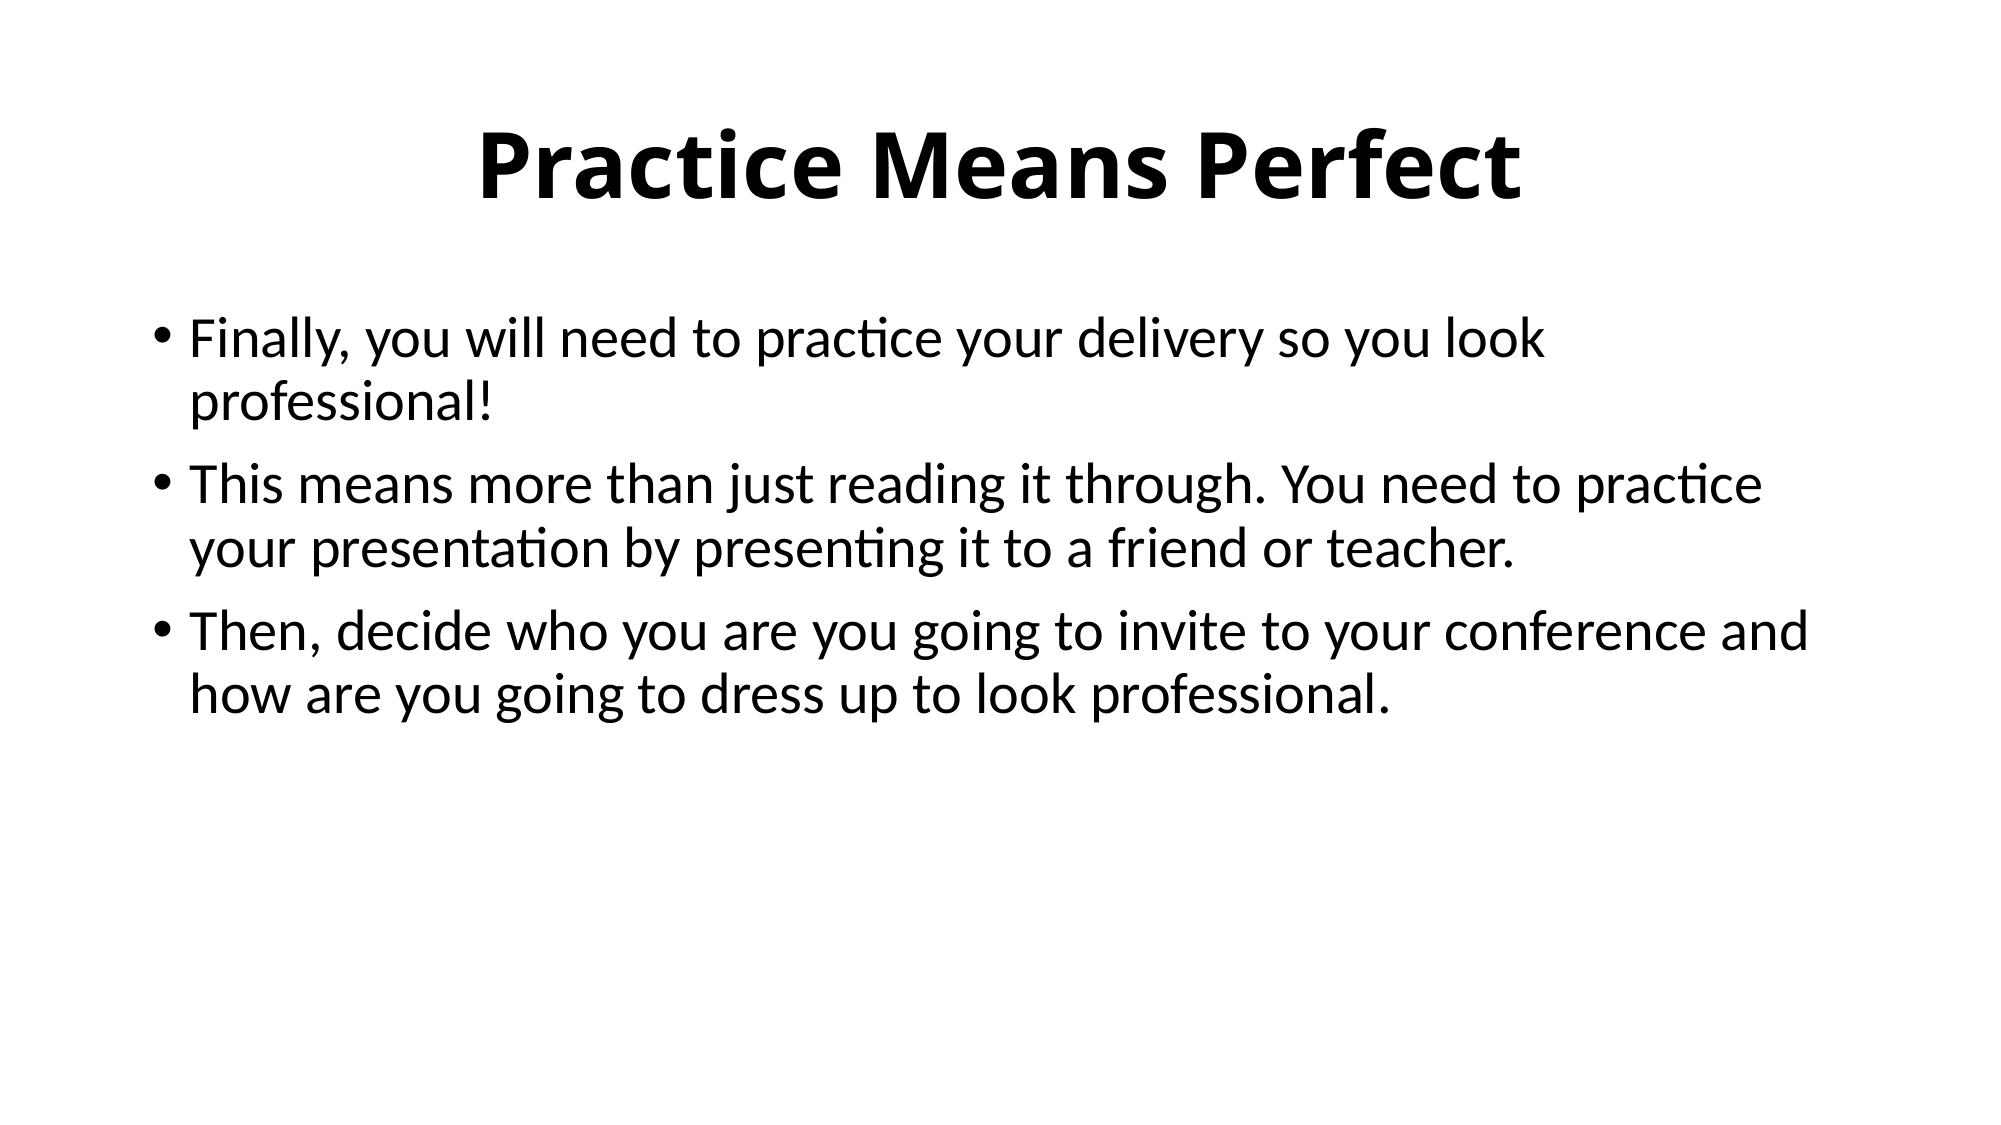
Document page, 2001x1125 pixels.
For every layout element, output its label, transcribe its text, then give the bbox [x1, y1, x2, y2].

title Practice Means Perfect [137, 59, 1863, 278]
list Finally, you will need to practice your delivery so you look professional! This means more than just reading it through. You need to practice your presentation by presenting it to a friend or teacher. Then, decide who you are you going to invite to your conference and how are you going to dress up to look professional. [137, 299, 1863, 1014]
